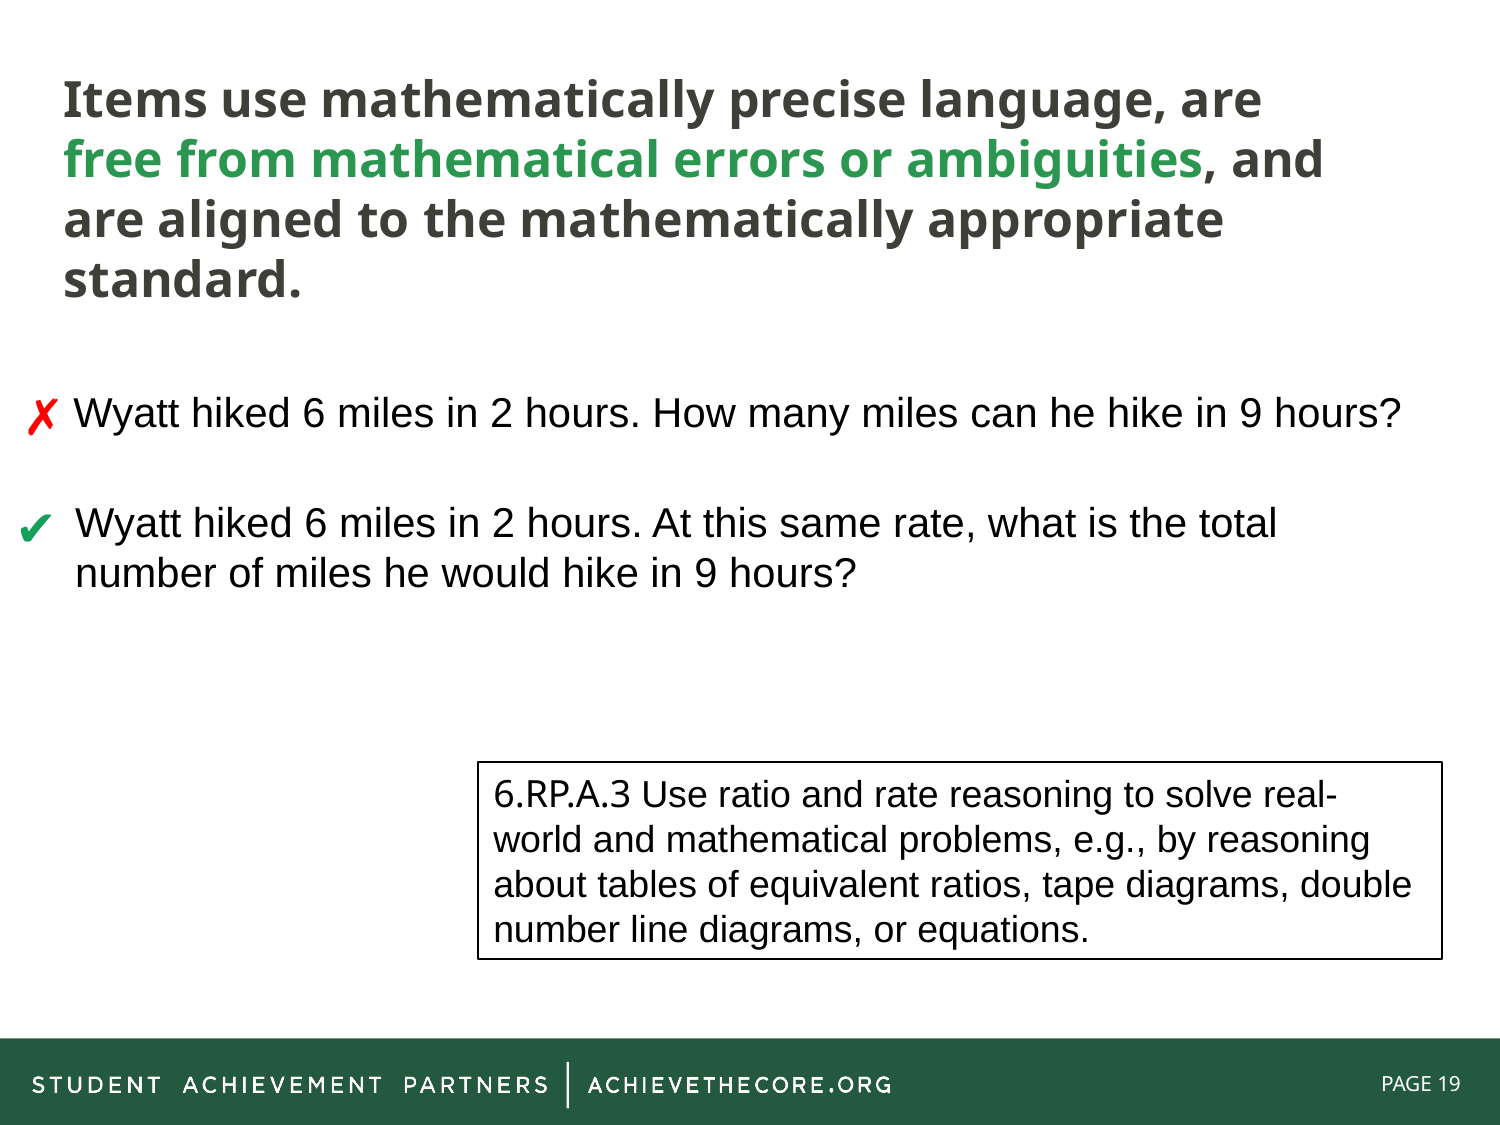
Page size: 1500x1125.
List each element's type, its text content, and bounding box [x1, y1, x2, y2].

text_box ✗ [7, 378, 132, 454]
text_box Wyatt hiked 6 miles in 2 hours. At this same rate, what is the total number of miles he would hike in 9 hours? [60, 488, 1444, 605]
text_box Wyatt hiked 6 miles in 2 hours. How many miles can he hike in 9 hours? [132, 378, 1442, 444]
picture [12, 1055, 911, 1112]
text_box 6.RP.A.3 Use ratio and rate reasoning to solve real-world and mathematical problems, e.g., by reasoning about tables of equivalent ratios, tape diagrams, double number line diagrams, or equations. [478, 762, 1442, 960]
text_box ✔ [0, 488, 60, 565]
title Items use mathematically precise language, are free from mathematical errors or ambiguities, and are aligned to the mathematically appropriate standard. [48, 63, 1359, 312]
